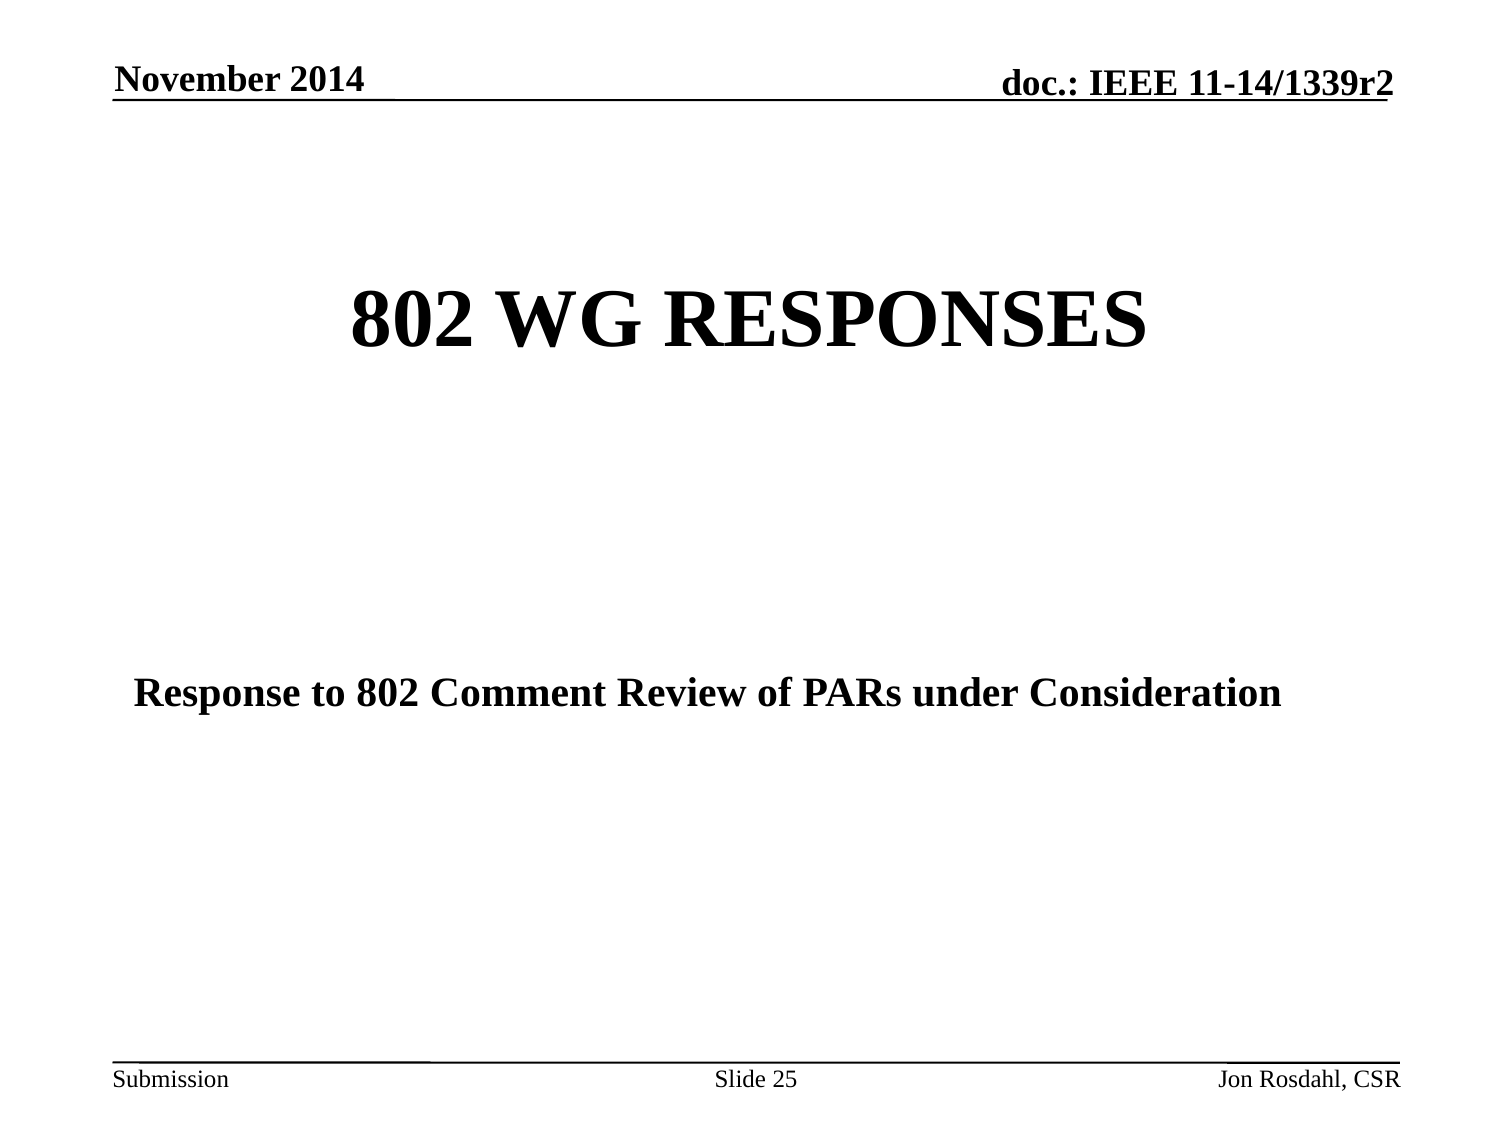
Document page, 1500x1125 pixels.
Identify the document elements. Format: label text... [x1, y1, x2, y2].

footer Jon Rosdahl, CSR [878, 1061, 1402, 1093]
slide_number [114, 54, 423, 100]
slide_number Slide 25 [712, 1061, 800, 1123]
list Response to 802 Comment Review of PARs under Consideration [118, 476, 1394, 724]
title 802 WG Responses [111, 255, 1388, 480]
